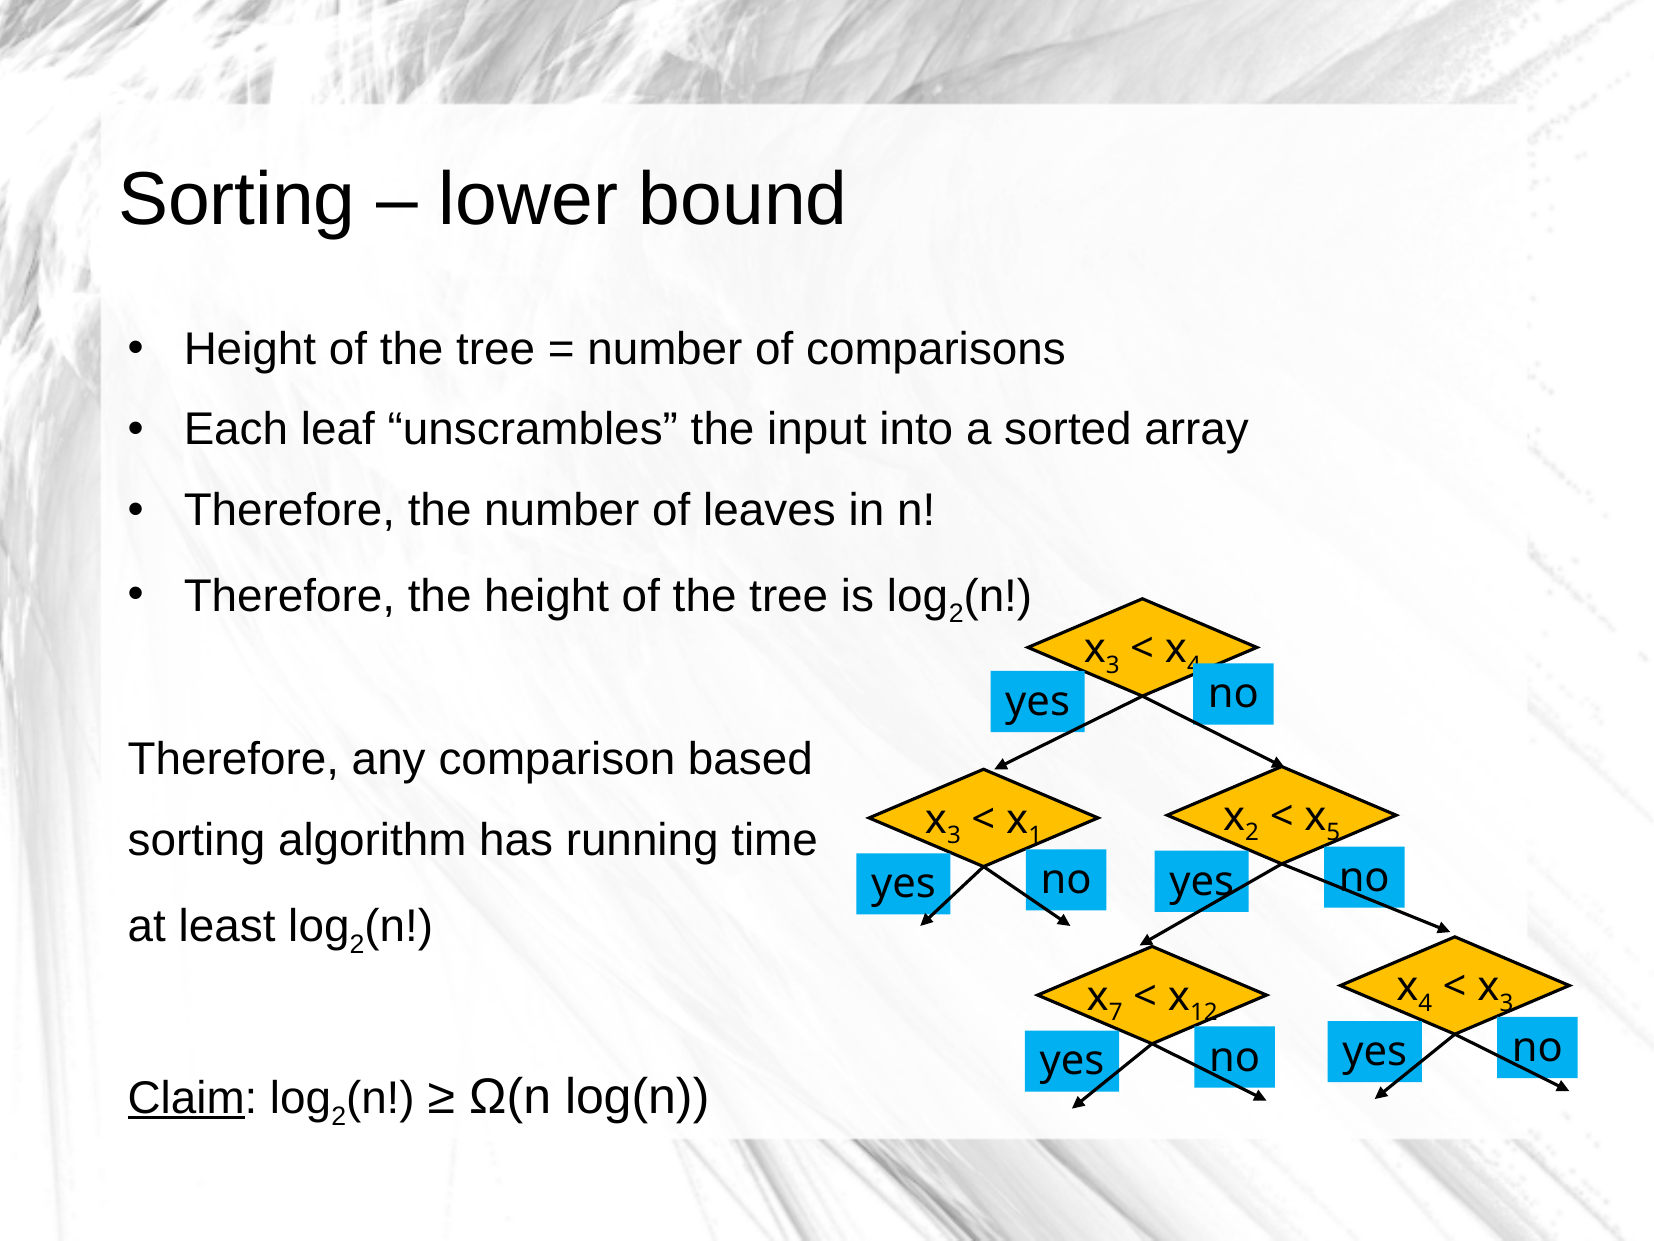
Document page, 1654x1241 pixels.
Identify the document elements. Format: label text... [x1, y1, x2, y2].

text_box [869, 598, 1570, 1109]
list Height of the tree = number of comparisons Each leaf “unscrambles” the input into a sorted array Therefore, the number of leaves in n! Therefore, the height of the tree is log2(n!) Therefore, any comparison based sorting algorithm has running time at least log2(n!) Claim: log2(n!) ≥ Ω(n log(n)) [118, 319, 1571, 1109]
picture [0, 0, 1654, 1241]
title Sorting – lower bound [118, 93, 1506, 299]
